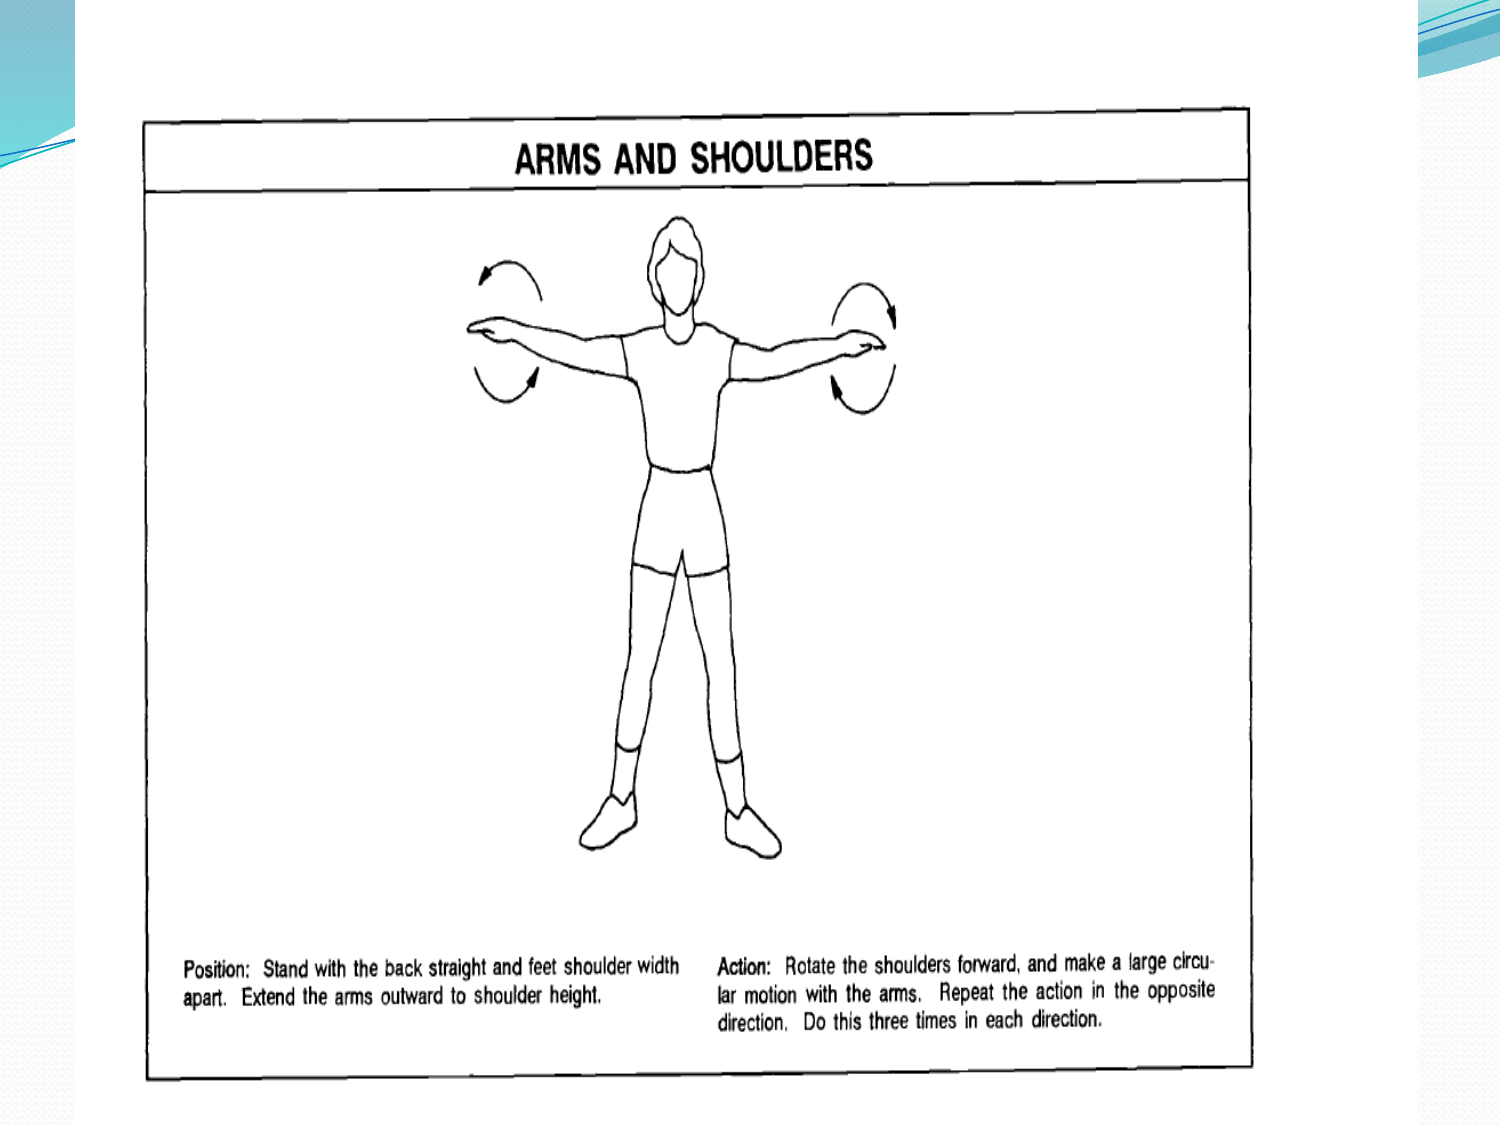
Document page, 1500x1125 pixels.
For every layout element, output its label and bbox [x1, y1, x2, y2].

list [74, 0, 1419, 1125]
